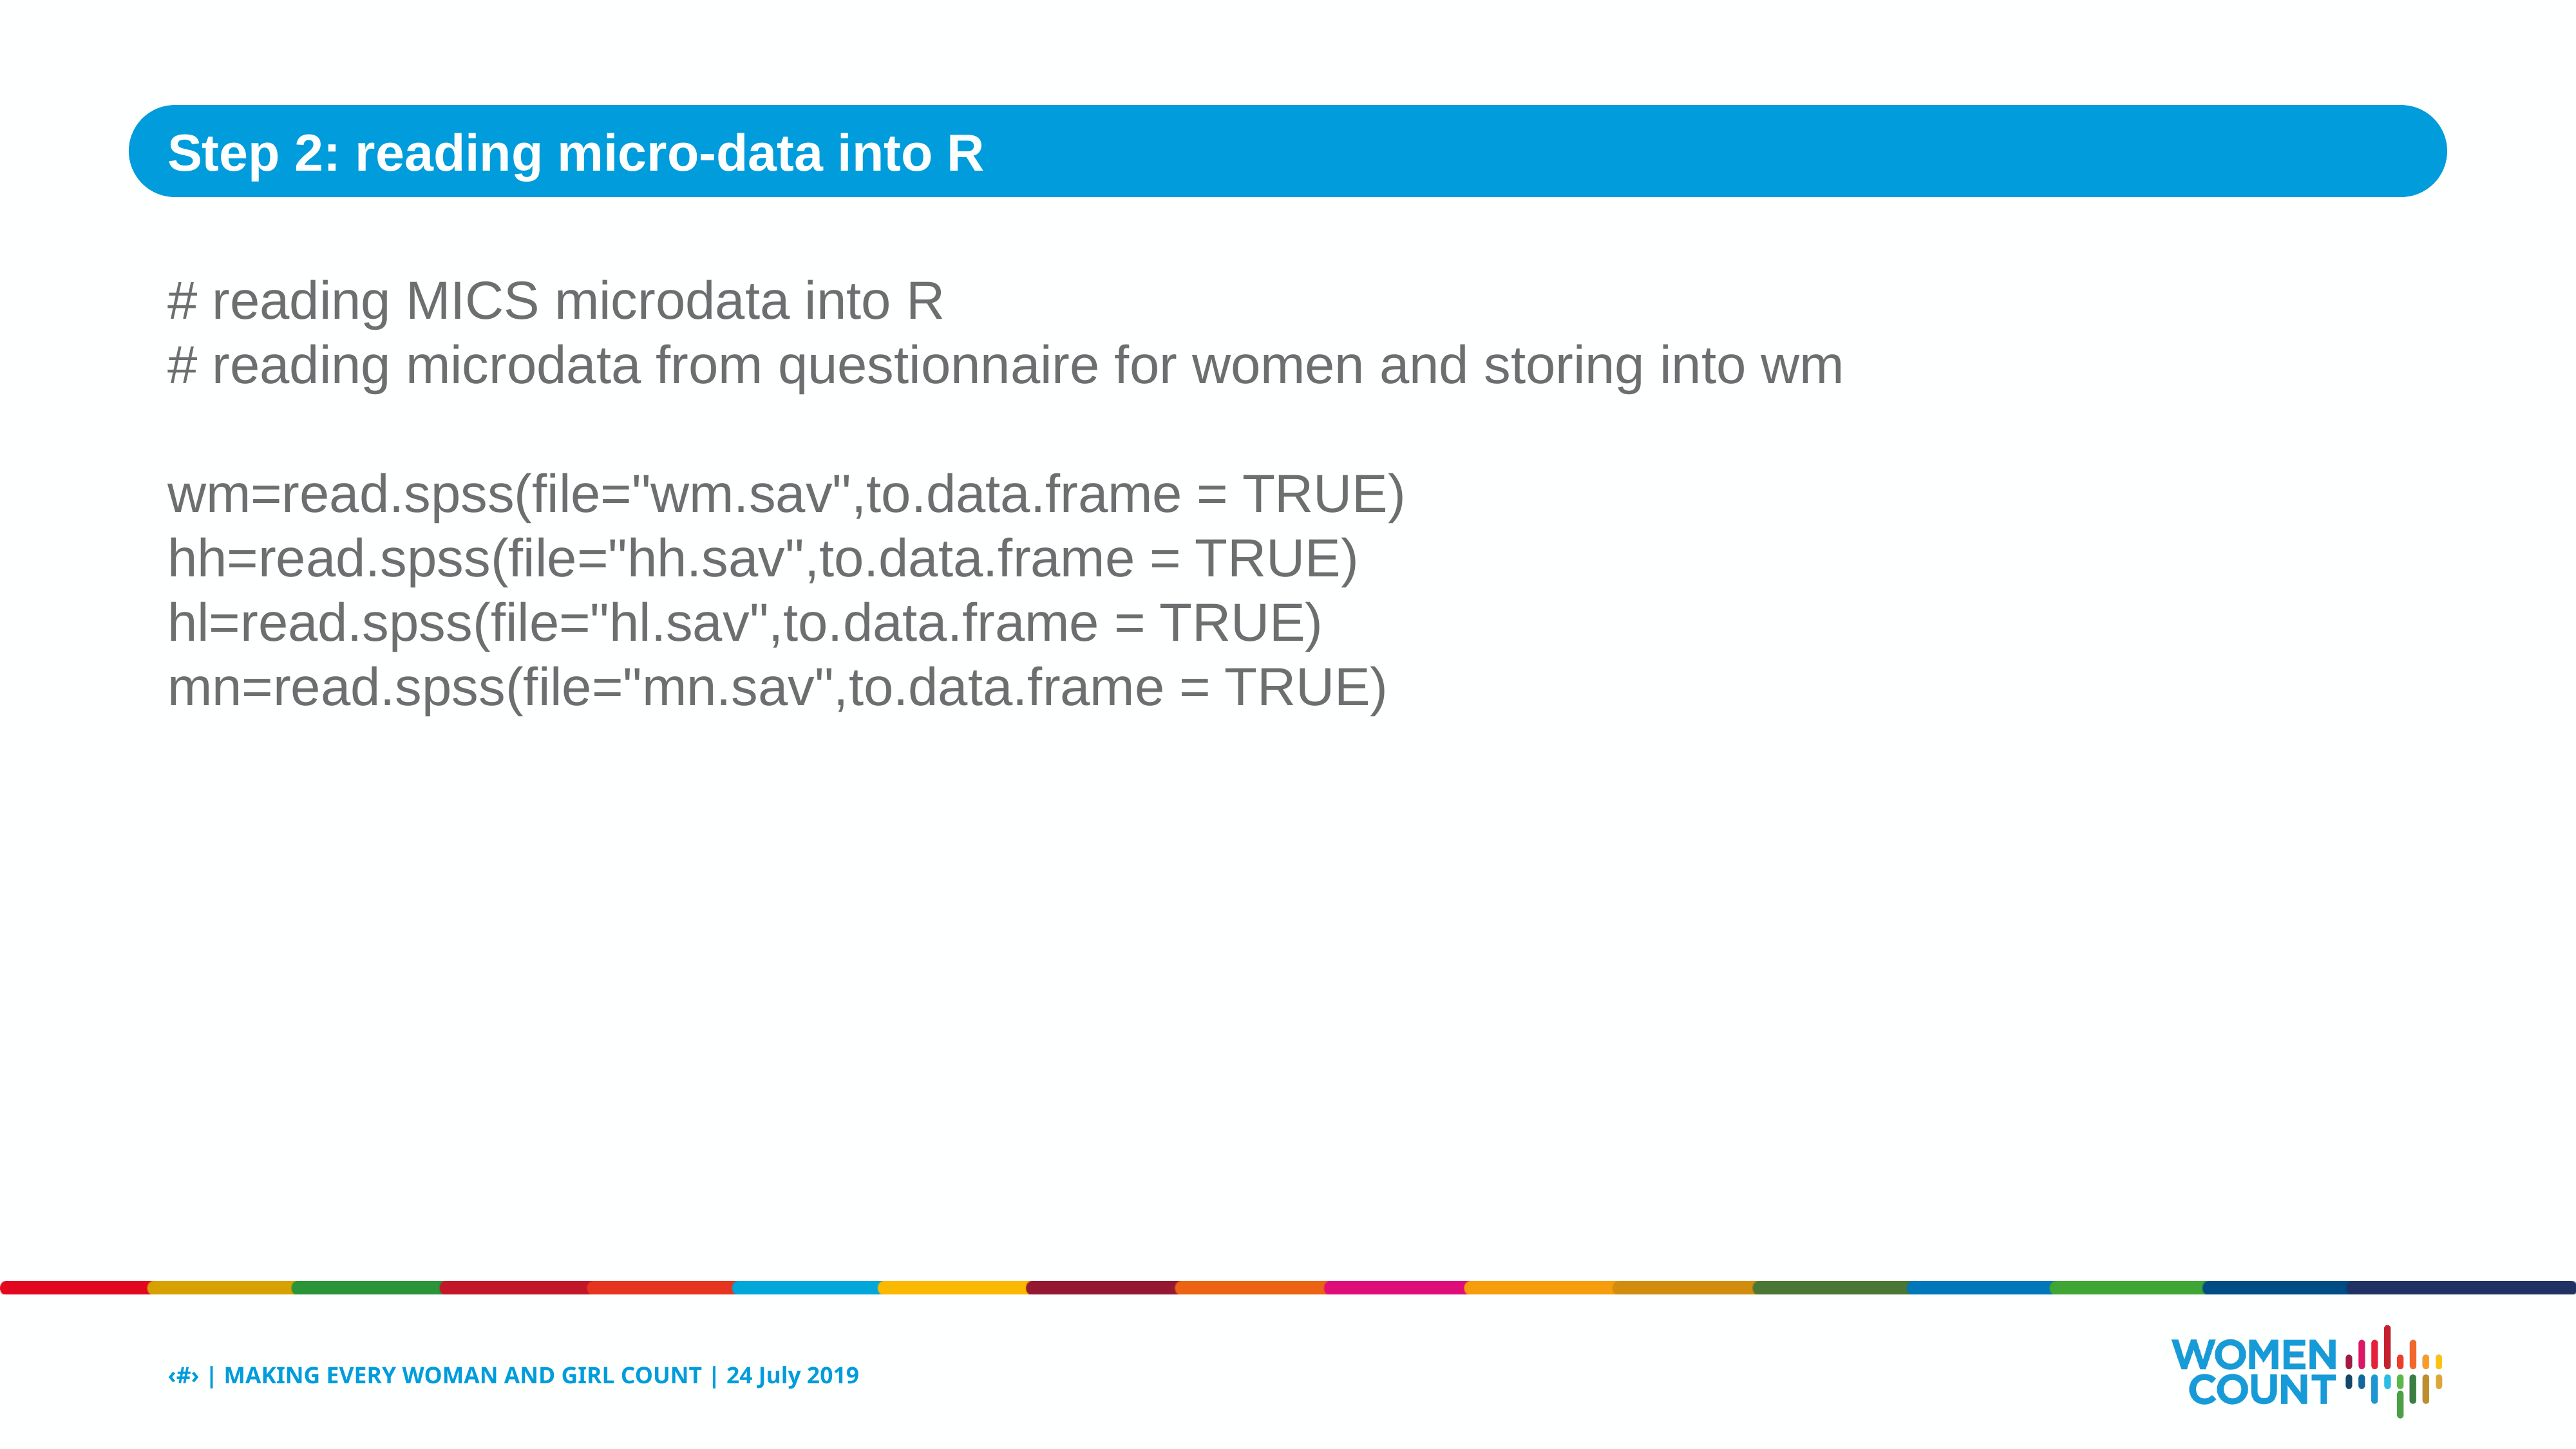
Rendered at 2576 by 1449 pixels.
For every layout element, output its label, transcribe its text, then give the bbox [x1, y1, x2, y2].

list Step 2: reading micro-data into R [167, 119, 2411, 182]
list # reading MICS microdata into R # reading microdata from questionnaire for women and storing into wm wm=read.spss(file="wm.sav",to.data.frame = TRUE) hh=read.spss(file="hh.sav",to.data.frame = TRUE) hl=read.spss(file="hl.sav",to.data.frame = TRUE) mn=read.spss(file="mn.sav",to.data.frame = TRUE) [167, 265, 2286, 778]
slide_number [167, 1360, 1542, 1388]
